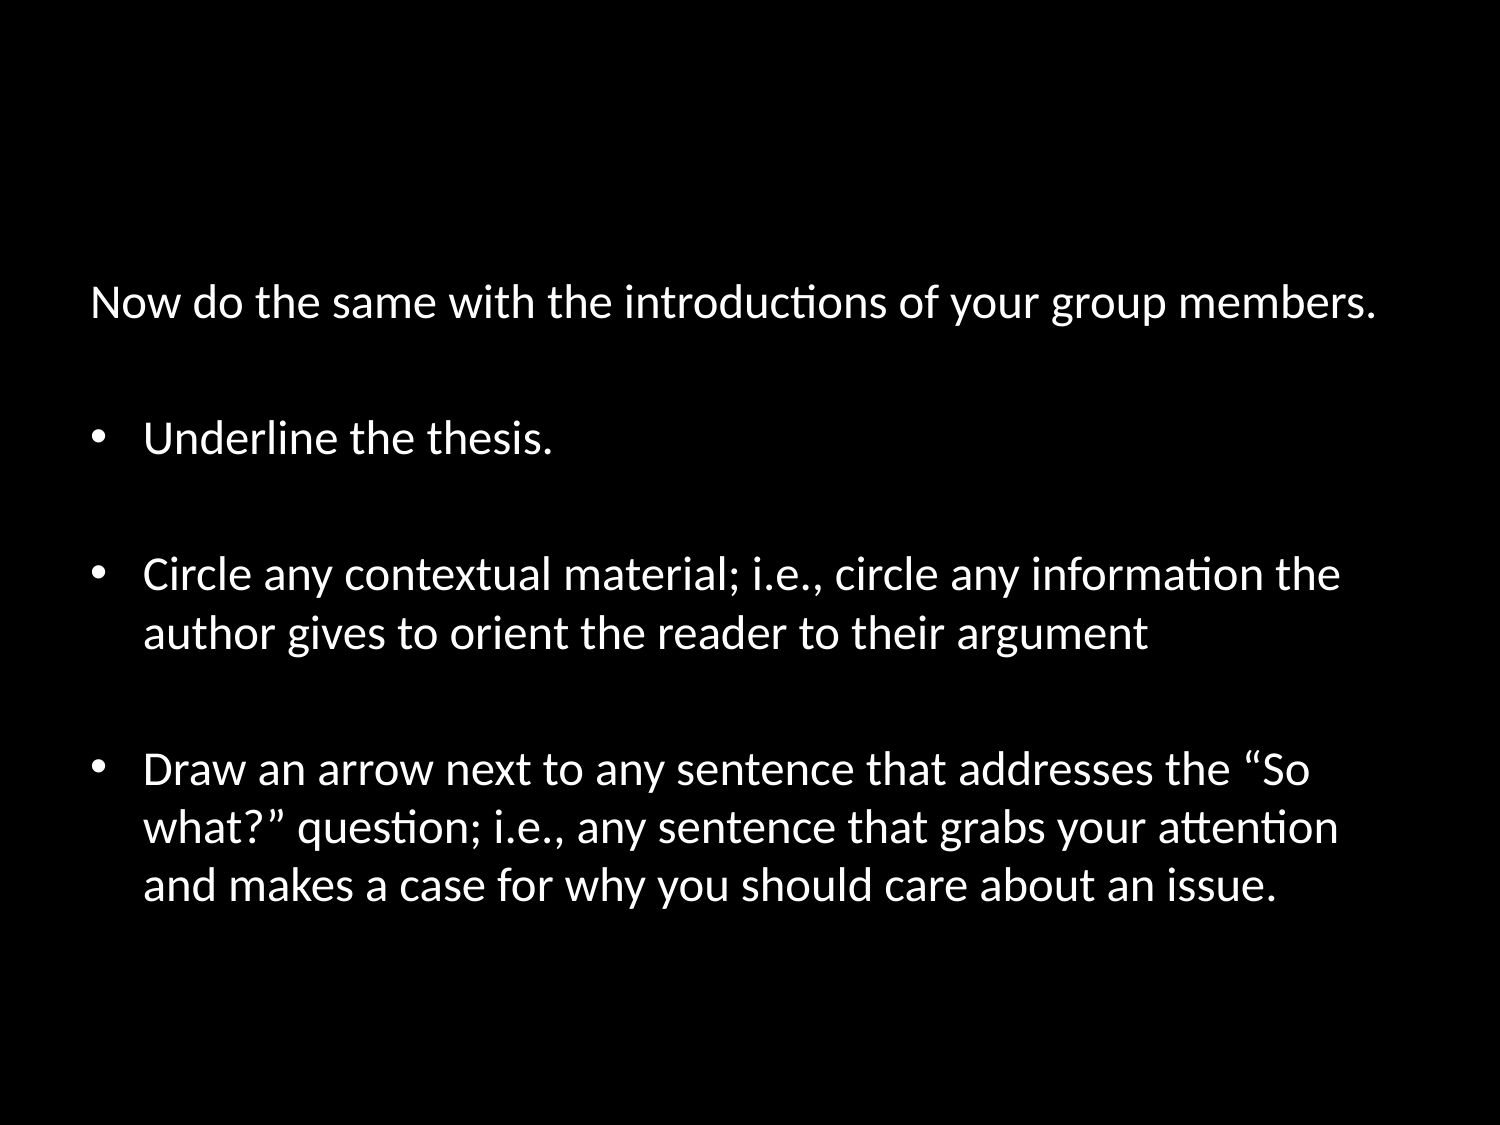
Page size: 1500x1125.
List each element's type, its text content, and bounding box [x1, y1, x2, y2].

list Now do the same with the introductions of your group members. Underline the thesis. Circle any contextual material; i.e., circle any information the author gives to orient the reader to their argument Draw an arrow next to any sentence that addresses the “So what?” question; i.e., any sentence that grabs your attention and makes a case for why you should care about an issue. [75, 262, 1425, 1005]
